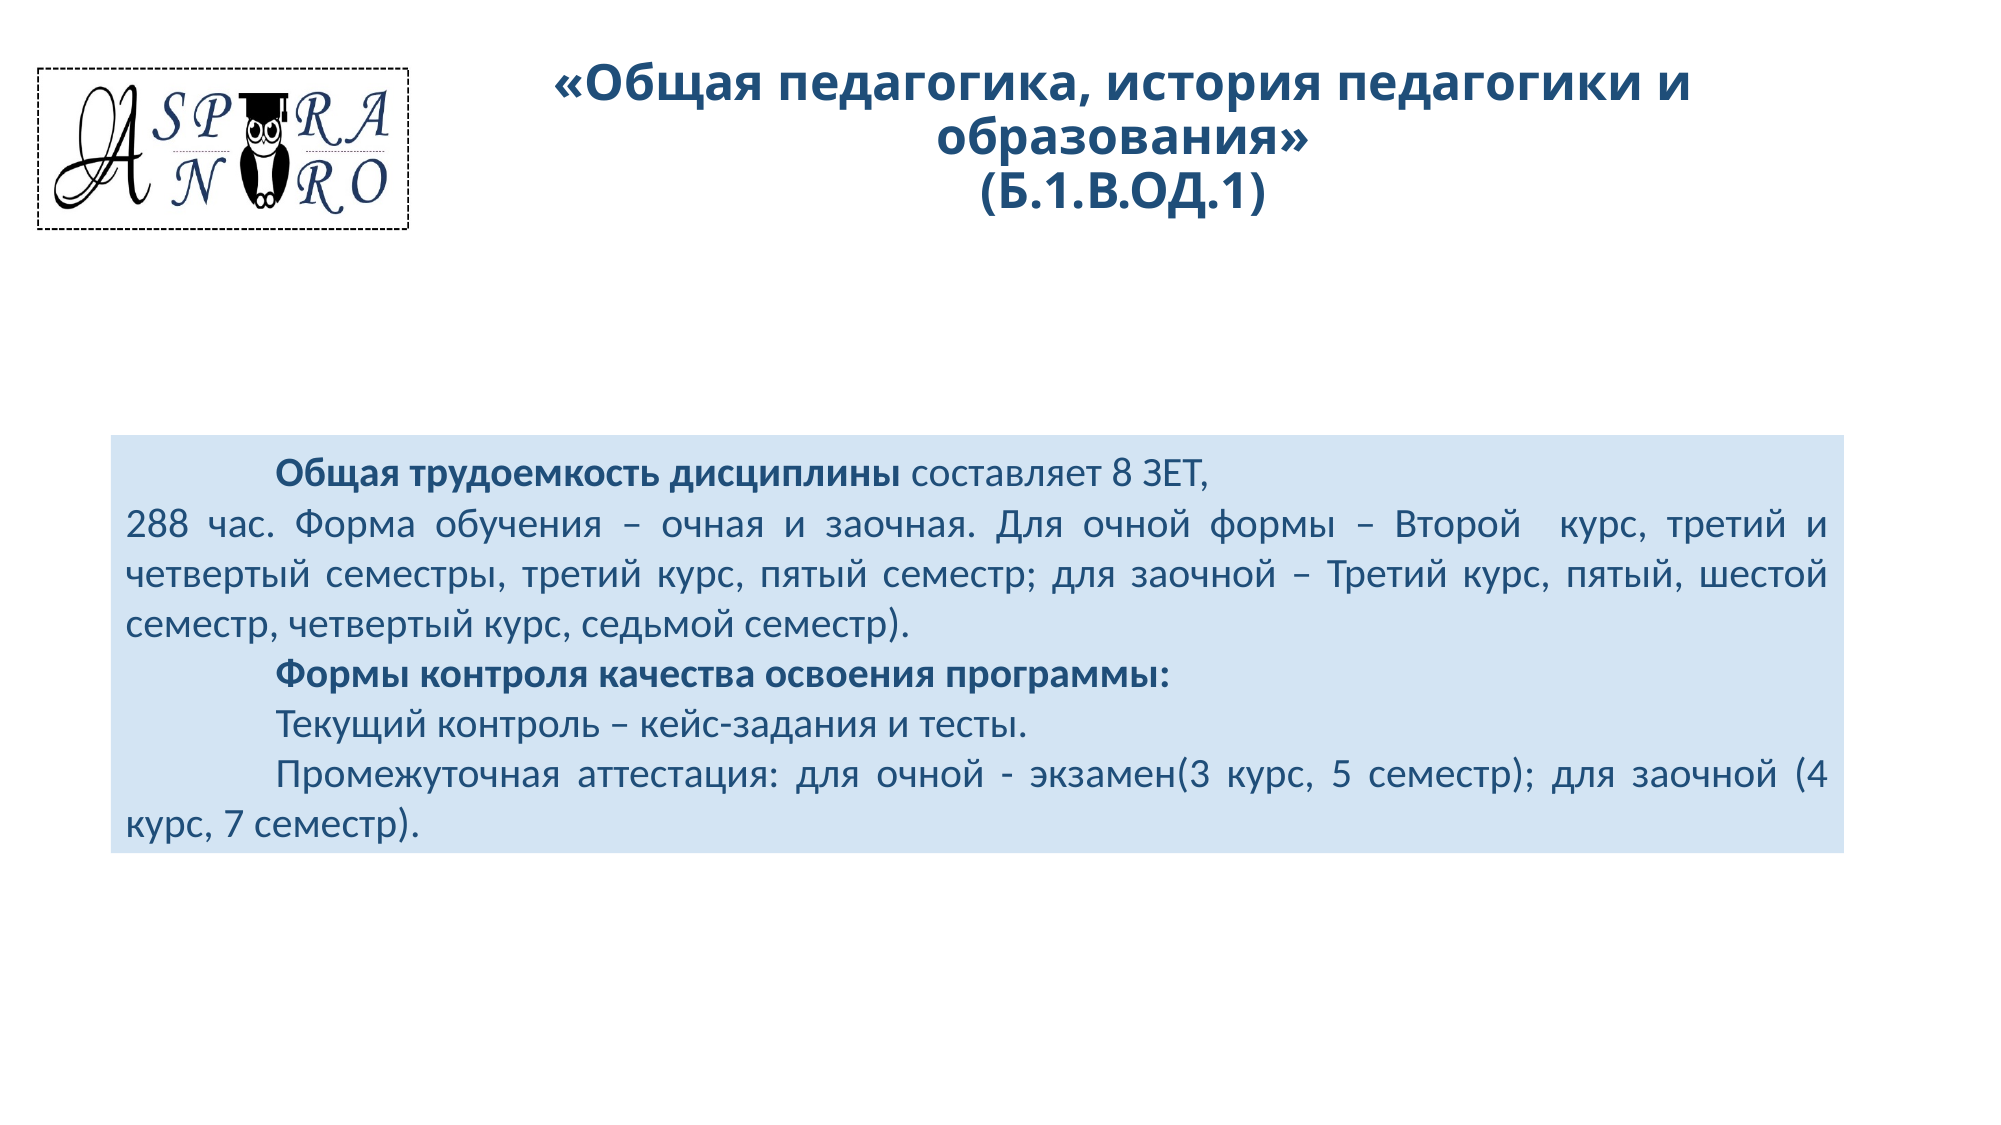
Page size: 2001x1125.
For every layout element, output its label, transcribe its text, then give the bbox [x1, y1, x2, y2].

title «Общая педагогика, история педагогики и образования» (Б.1.В.ОД.1) [485, 61, 1761, 228]
picture [32, 61, 413, 235]
text_box Общая трудоемкость дисциплины составляет 8 ЗЕТ, 288 час. Форма обучения – очная и заочная. Для очной формы – Второй курс, третий и четвертый семестры, третий курс, пятый семестр; для заочной – Третий курс, пятый, шестой семестр, четвертый курс, седьмой семестр). Формы контроля качества освоения программы: Текущий контроль – кейс-задания и тесты. Промежуточная аттестация: для очной - экзамен(3 курс, 5 семестр); для заочной (4 курс, 7 семестр). [110, 435, 1844, 854]
